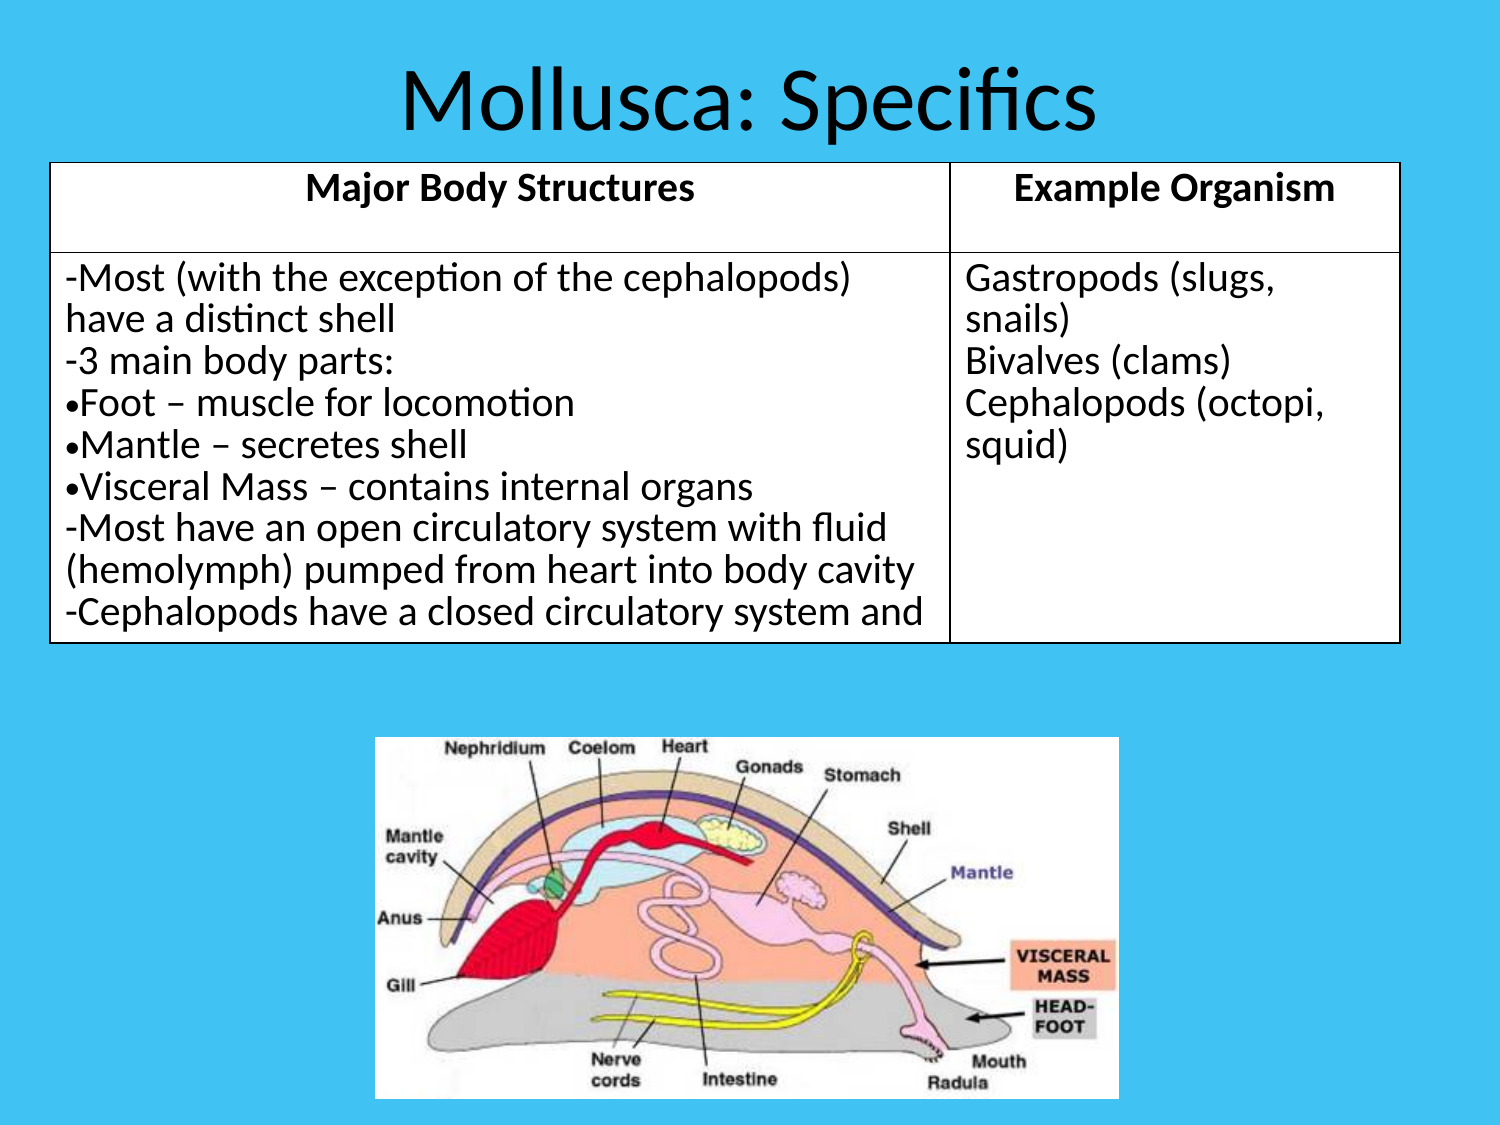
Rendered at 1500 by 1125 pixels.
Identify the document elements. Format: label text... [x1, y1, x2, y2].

table_header Major Body Structures [51, 163, 949, 252]
picture [374, 737, 1119, 1099]
table_cell Gastropods (slugs, snails) Bivalves (clams) Cephalopods (octopi, squid) [951, 253, 1399, 642]
title Mollusca: Specifics [75, 0, 1425, 188]
table_header Example Organism [951, 163, 1399, 252]
table_cell -Most (with the exception of the cephalopods) have a distinct shell -3 main body parts: Foot – muscle for locomotion Mantle – secretes shell Visceral Mass – contains internal organs -Most have an open circulatory system with fluid (hemolymph) pumped from heart into body cavity -Cephalopods have a closed circulatory system and [51, 253, 949, 642]
